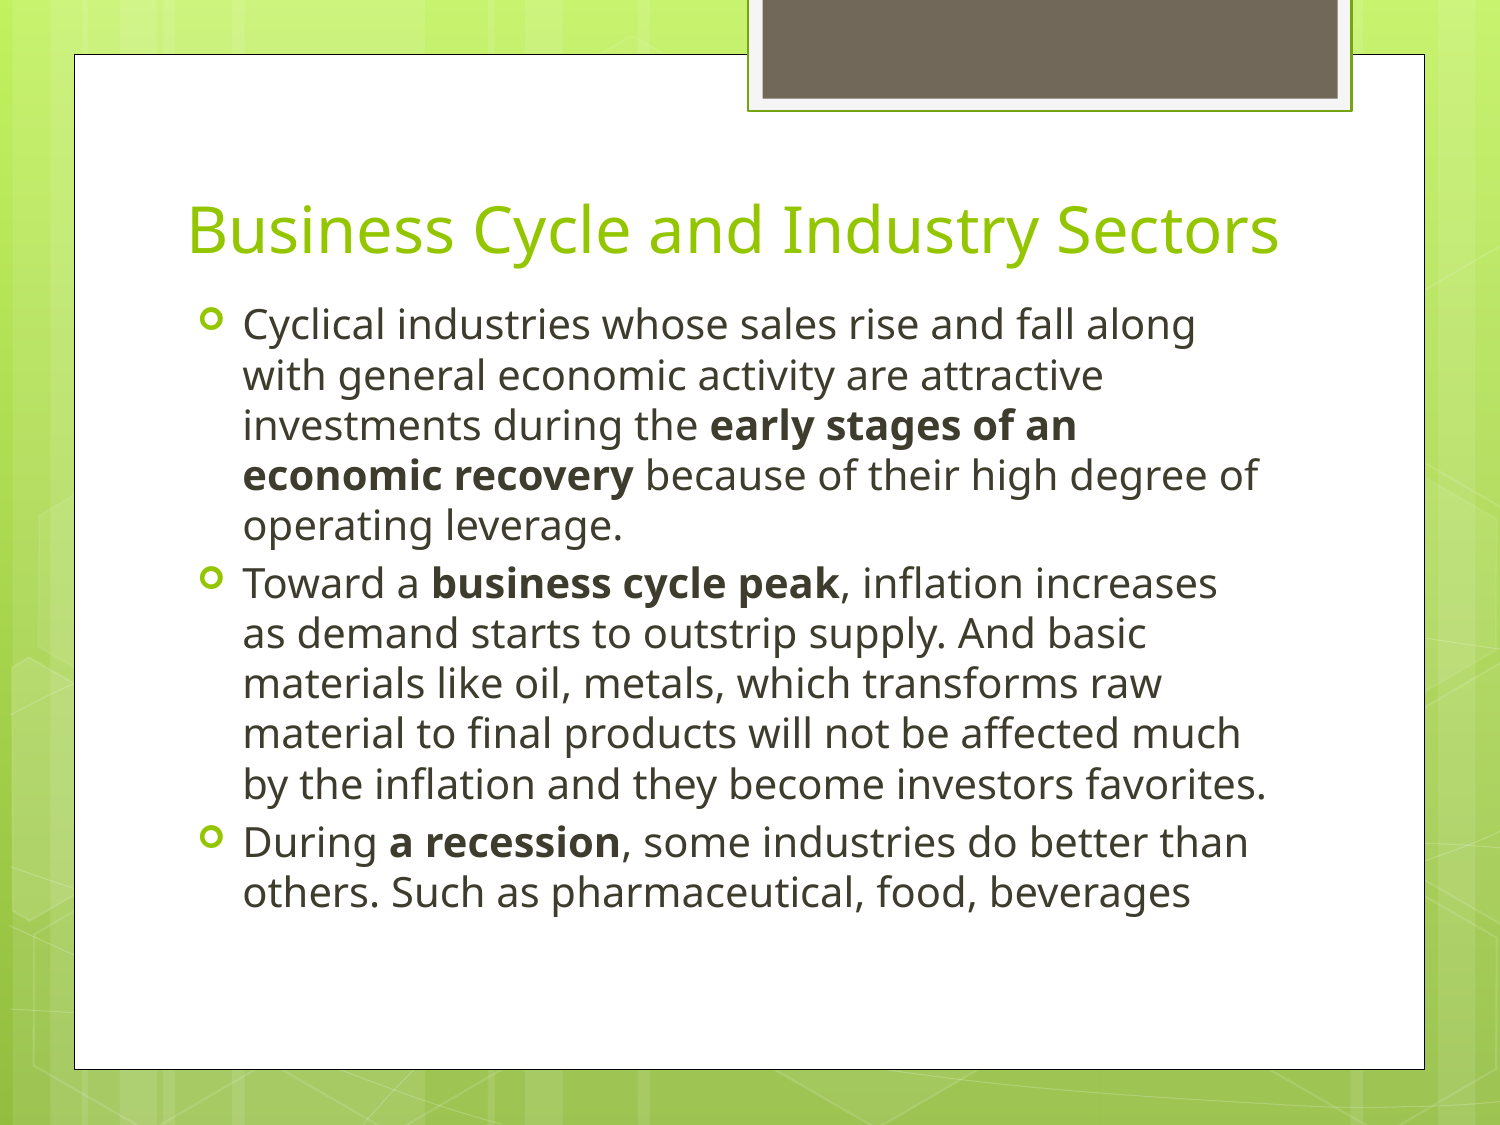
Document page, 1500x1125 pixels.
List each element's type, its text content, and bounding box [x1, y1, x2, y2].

title Business Cycle and Industry Sectors [171, 168, 1324, 275]
list Cyclical industries whose sales rise and fall along with general economic activity are attractive investments during the early stages of an economic recovery because of their high degree of operating leverage. Toward a business cycle peak, inflation increases as demand starts to outstrip supply. And basic materials like oil, metals, which transforms raw material to final products will not be affected much by the inflation and they become investors favorites. During a recession, some industries do better than others. Such as pharmaceutical, food, beverages [171, 290, 1283, 957]
